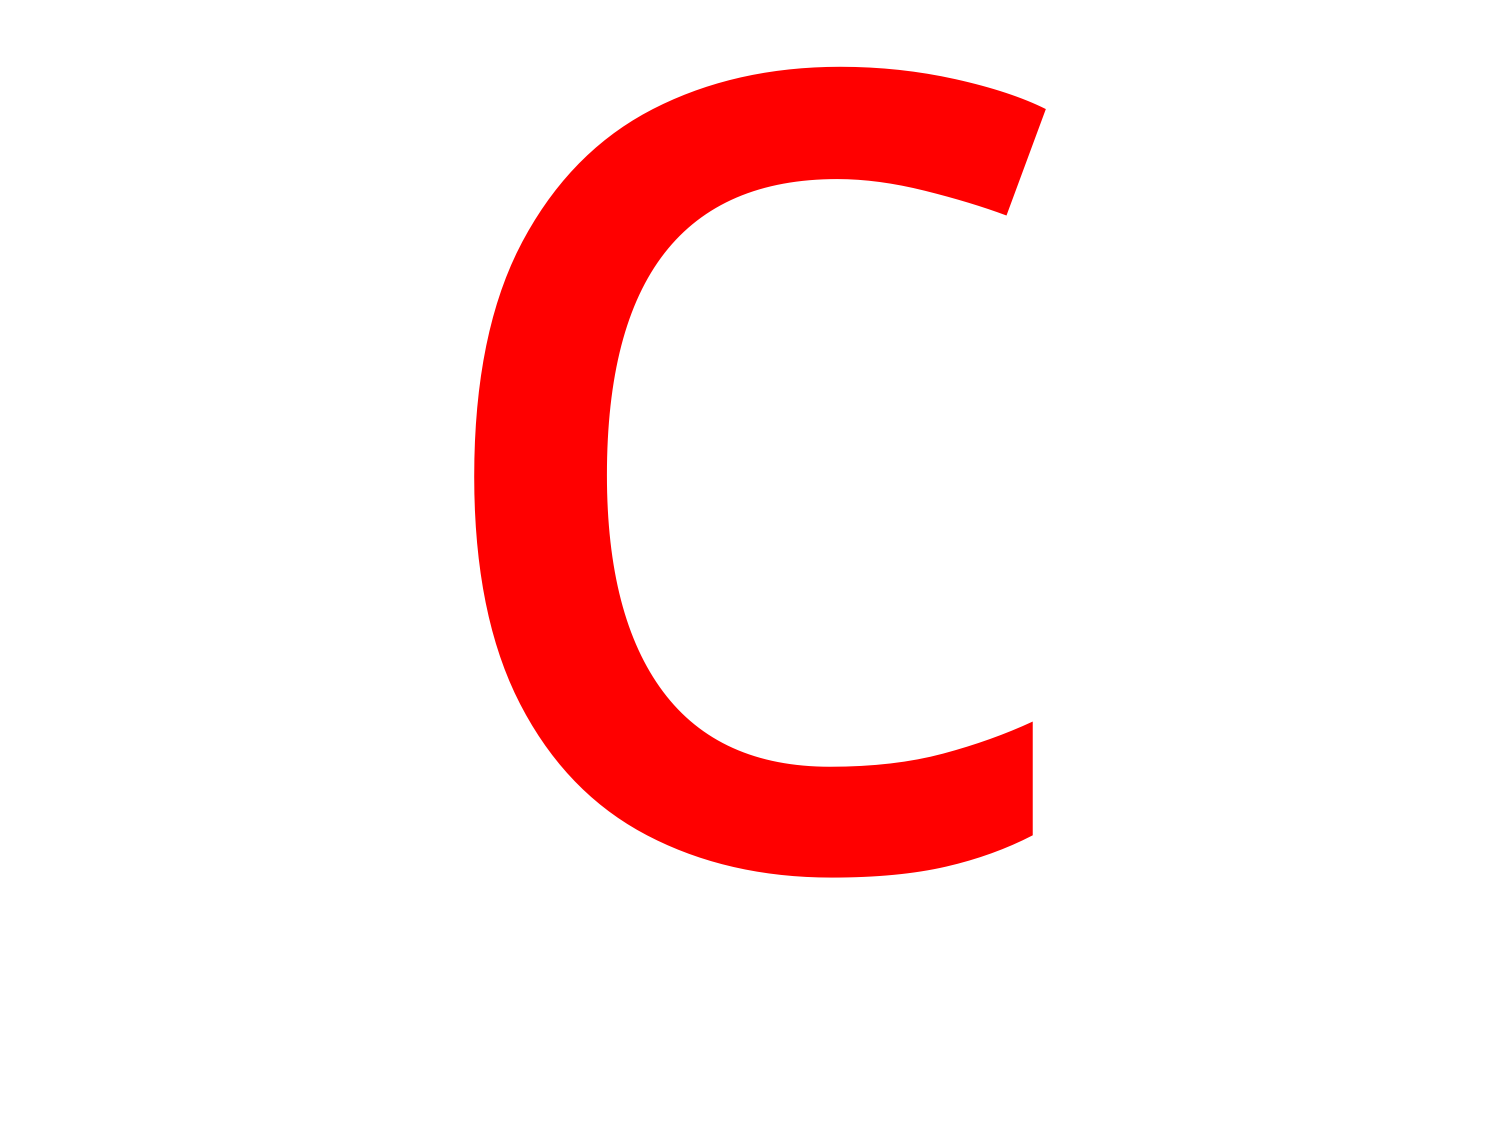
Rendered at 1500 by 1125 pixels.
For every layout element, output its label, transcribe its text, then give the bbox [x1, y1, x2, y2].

text_box c [379, 0, 970, 1125]
